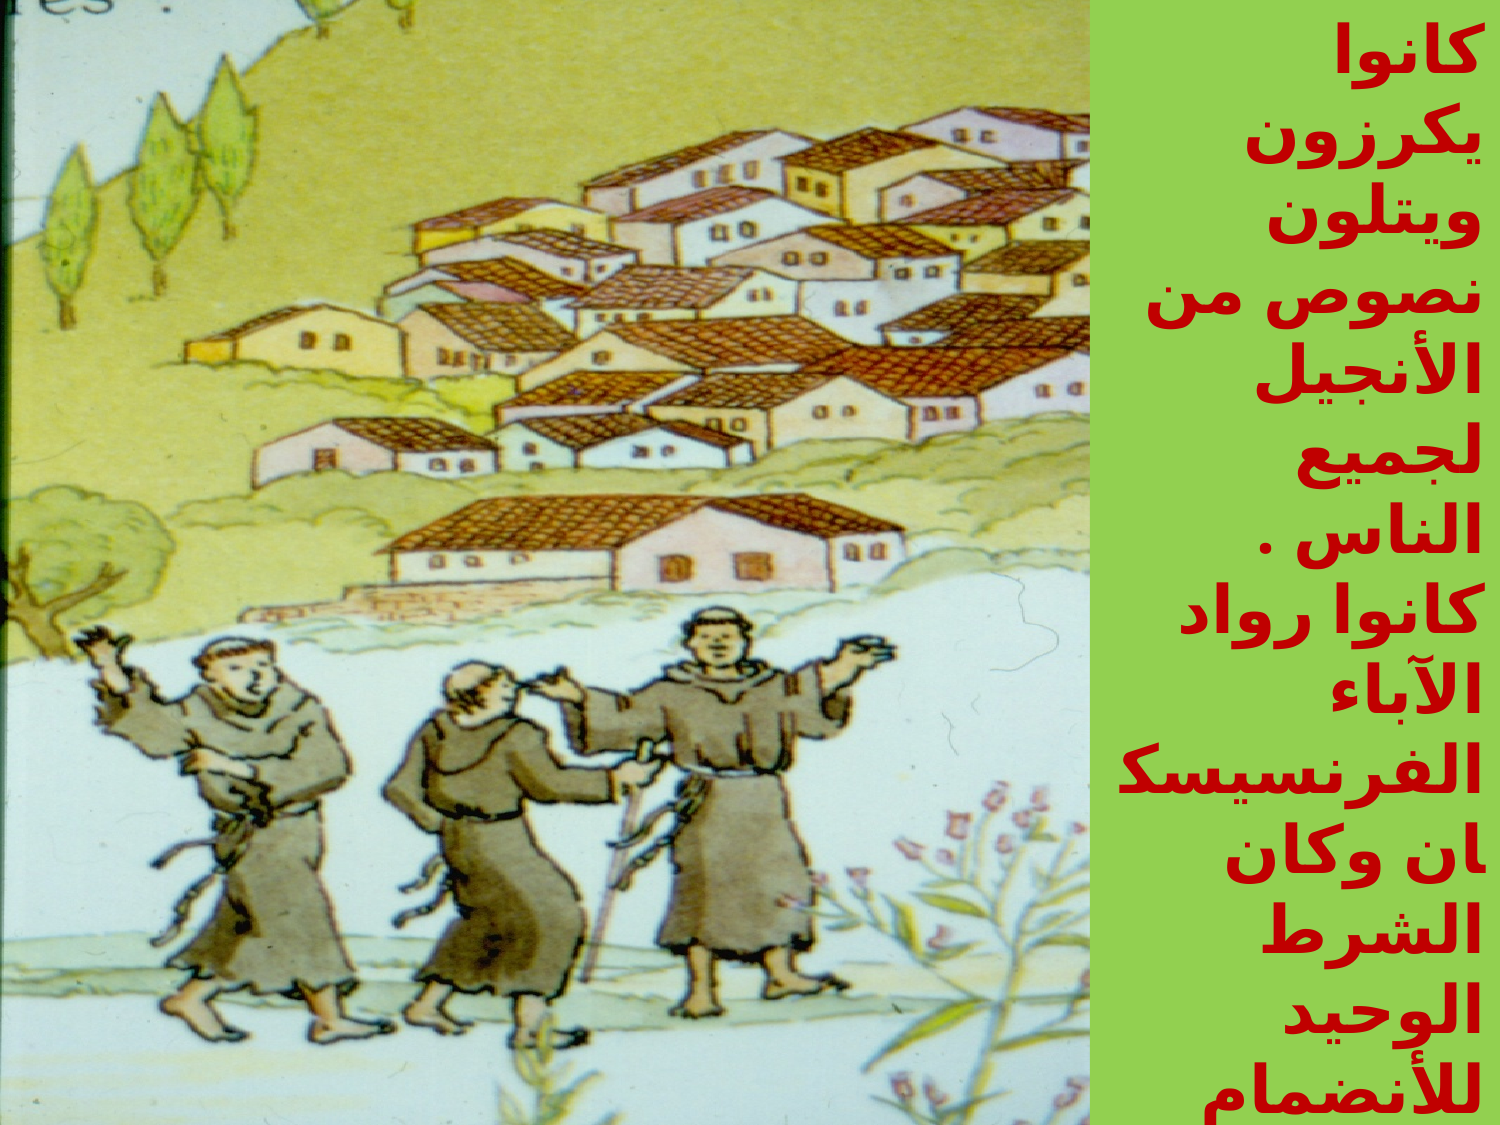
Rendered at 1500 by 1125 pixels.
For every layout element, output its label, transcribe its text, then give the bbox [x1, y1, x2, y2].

picture [0, 0, 1091, 1125]
text_box كانوا يكرزون ويتلون نصوص من الأنجيل لجميع الناس . كانوا رواد الآباء الفرنسيسكان وكان الشرط الوحيد للأنضمام اليهم: اعتناق الفقر ومساعدة الفقراء. وهم منتشرون اليوم في كل انحاء العالم. [1092, 0, 1500, 1125]
